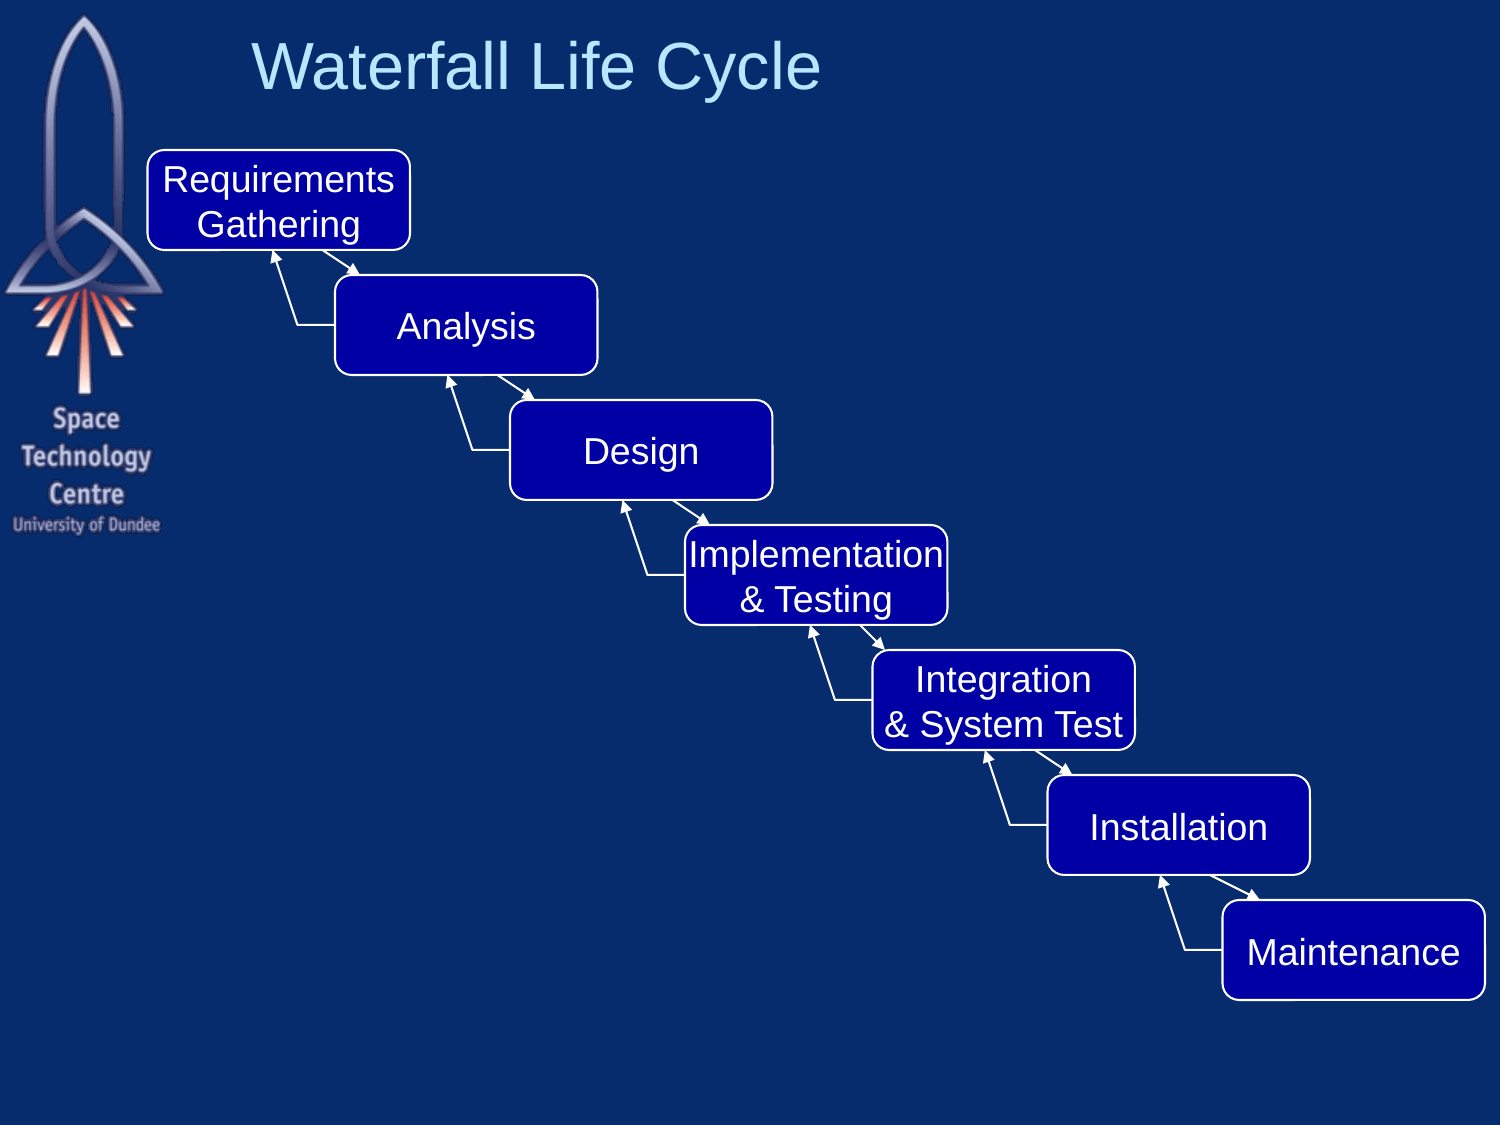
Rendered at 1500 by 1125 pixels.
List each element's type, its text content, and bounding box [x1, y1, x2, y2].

text_box [1034, 749, 1073, 775]
text_box [672, 499, 710, 526]
text_box Implementation & Testing [684, 525, 948, 625]
text_box [982, 749, 1048, 826]
text_box Maintenance [1222, 900, 1486, 1000]
text_box [497, 374, 535, 400]
text_box [322, 249, 360, 275]
text_box [445, 374, 510, 451]
text_box [859, 624, 885, 650]
text_box [270, 249, 335, 326]
text_box Integration & System Test [872, 650, 1135, 751]
title Waterfall Life Cycle [235, 0, 1500, 126]
text_box Analysis [335, 275, 598, 376]
text_box [807, 624, 873, 701]
text_box Installation [1047, 774, 1311, 875]
text_box Requirements Gathering [147, 149, 411, 250]
text_box [1158, 874, 1223, 951]
text_box [1209, 874, 1260, 901]
text_box [620, 499, 685, 576]
text_box Design [510, 399, 773, 500]
picture [0, 0, 171, 543]
